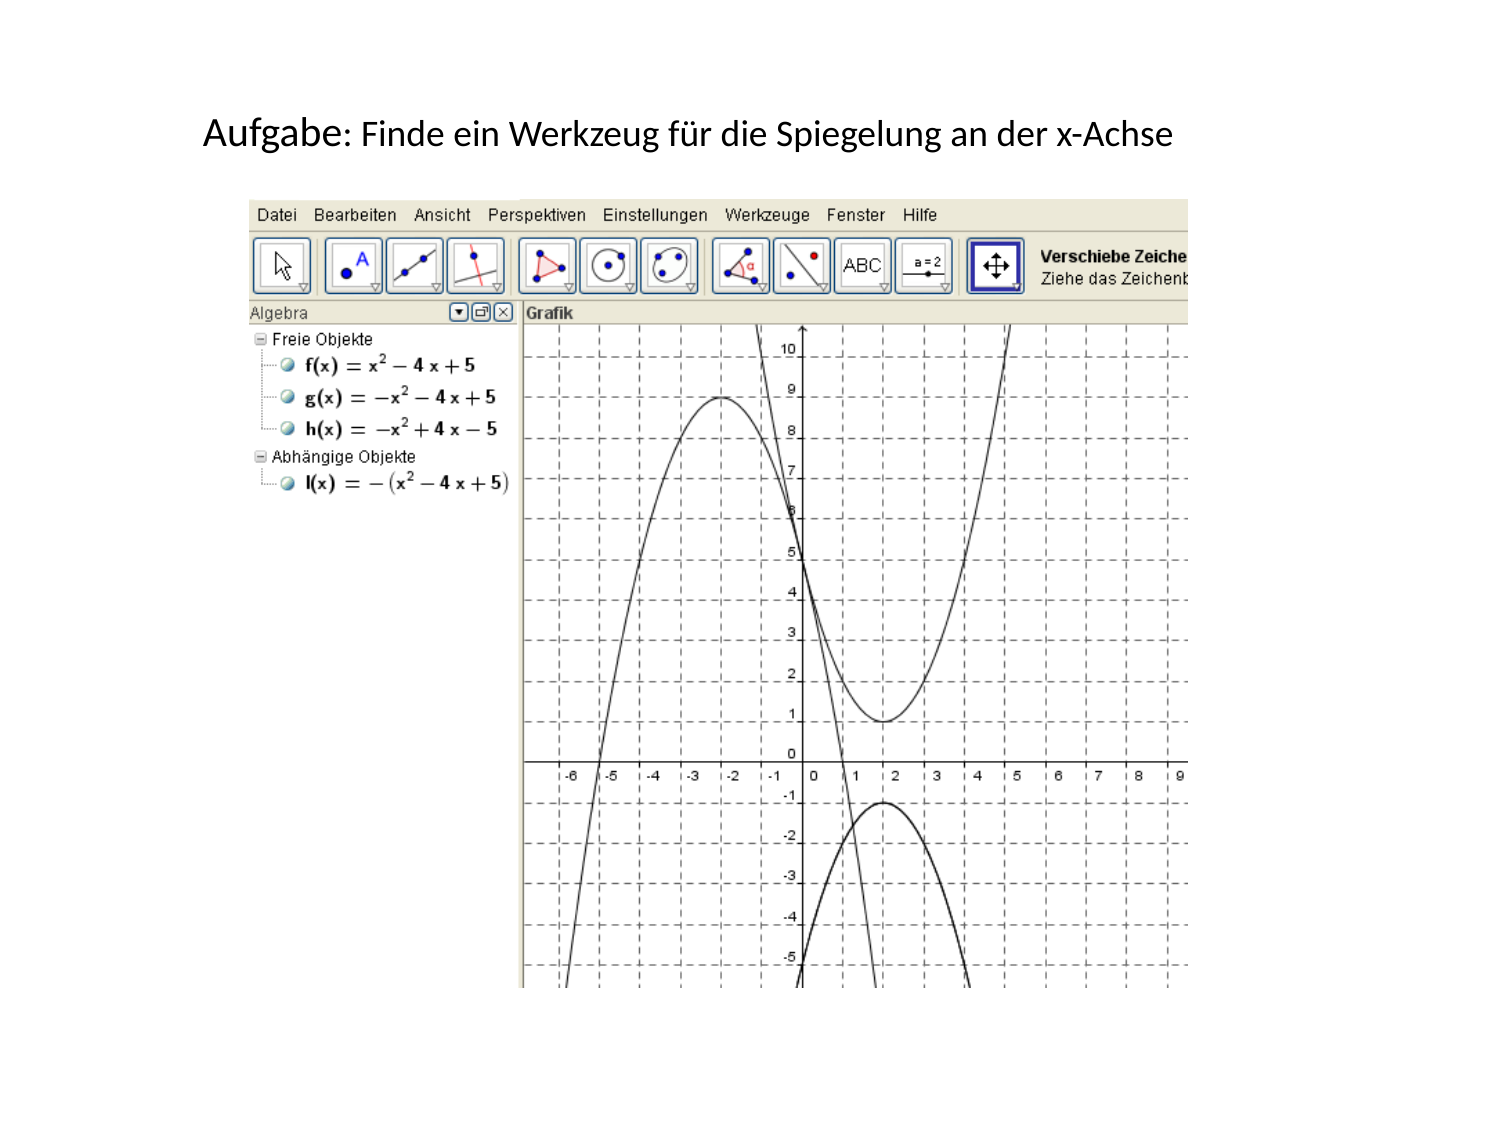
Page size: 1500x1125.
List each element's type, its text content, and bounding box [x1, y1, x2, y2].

picture [249, 198, 1188, 988]
text_box Aufgabe: Finde ein Werkzeug für die Spiegelung an der x-Achse [188, 97, 1190, 163]
